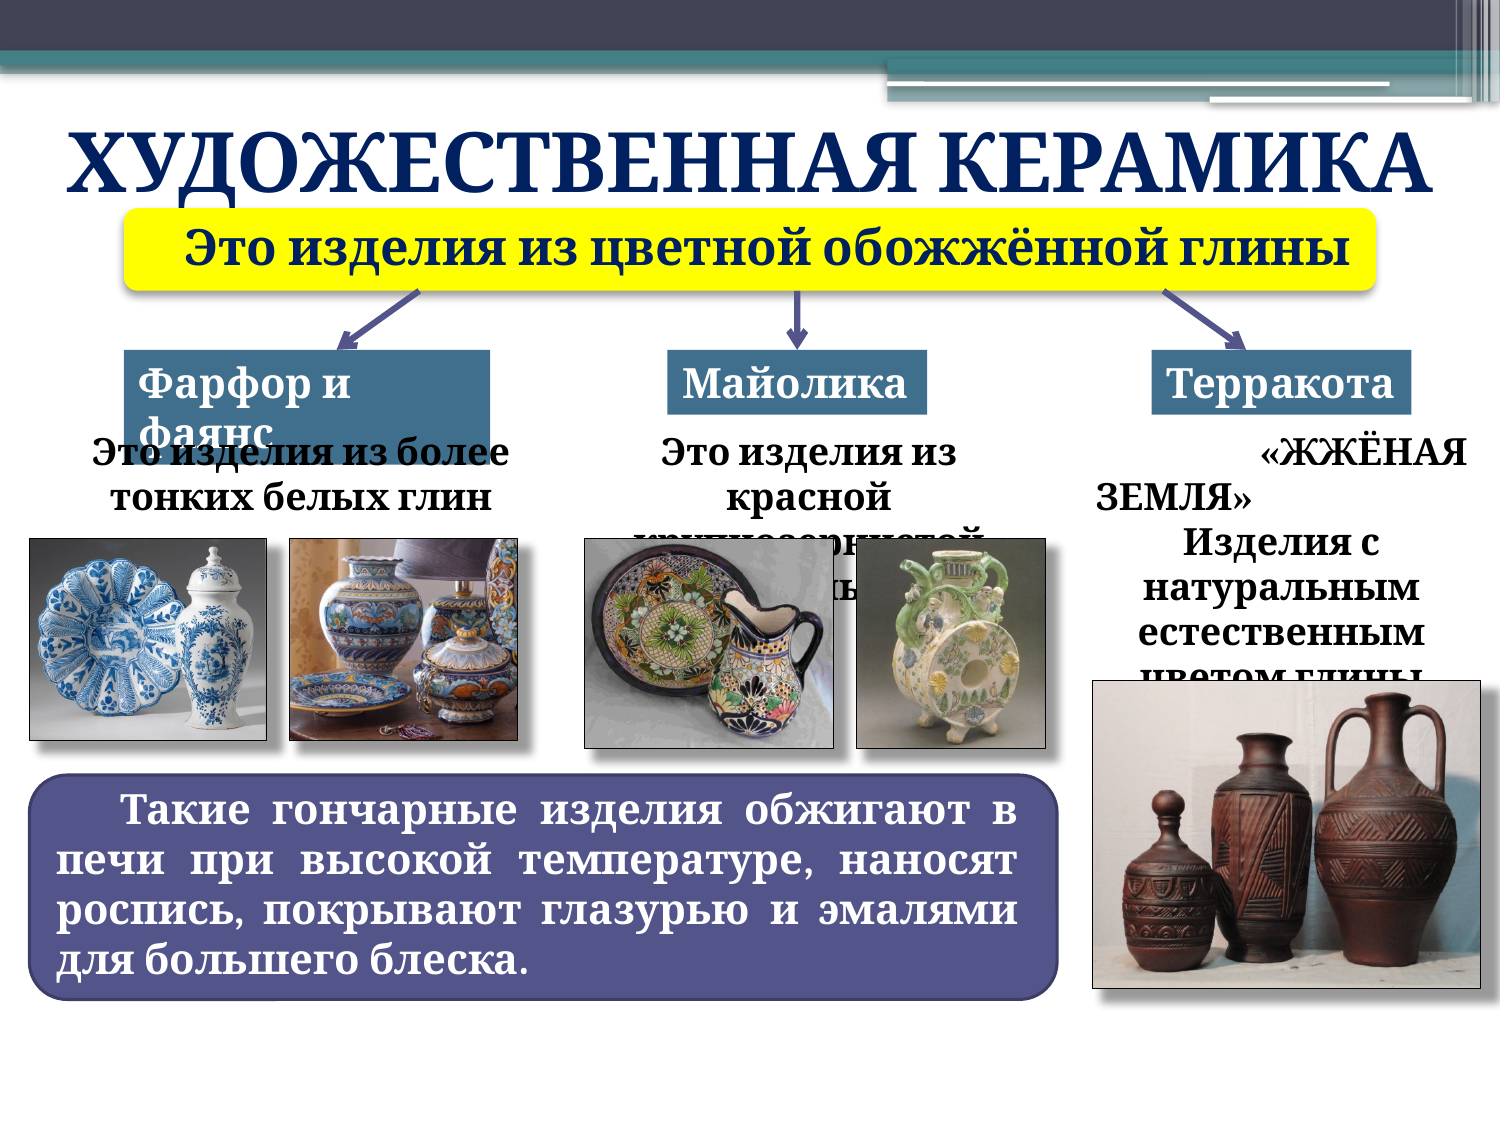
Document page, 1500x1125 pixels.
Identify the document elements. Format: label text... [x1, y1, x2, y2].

picture [288, 538, 518, 740]
text_box ХУДОЖЕСТВЕННАЯ КЕРАМИКА [0, 101, 1500, 217]
text_box Такие гончарные изделия обжигают в печи при высокой температуре, наносят роспись, покрывают глазурью и эмалями для большего блеска. [41, 775, 1034, 990]
text_box Майолика [667, 349, 928, 415]
text_box Это изделия из красной крупнозернистой глины [561, 420, 1058, 616]
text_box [336, 290, 420, 350]
picture [855, 538, 1046, 748]
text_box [1163, 290, 1247, 350]
text_box [122, 206, 1377, 293]
text_box [27, 776, 1059, 1002]
picture [1092, 680, 1481, 988]
text_box Фарфор и фаянс [123, 349, 491, 420]
text_box Это изделия из цветной обожжённой глины [147, 208, 1388, 283]
text_box Терракота [1151, 349, 1412, 415]
text_box Это изделия из более тонких белых глин [64, 420, 538, 526]
picture [584, 538, 833, 748]
text_box «ЖЖЁНАЯ ЗЕМЛЯ» Изделия с натуральным естественным цветом глины [1080, 420, 1483, 706]
picture [29, 538, 266, 740]
